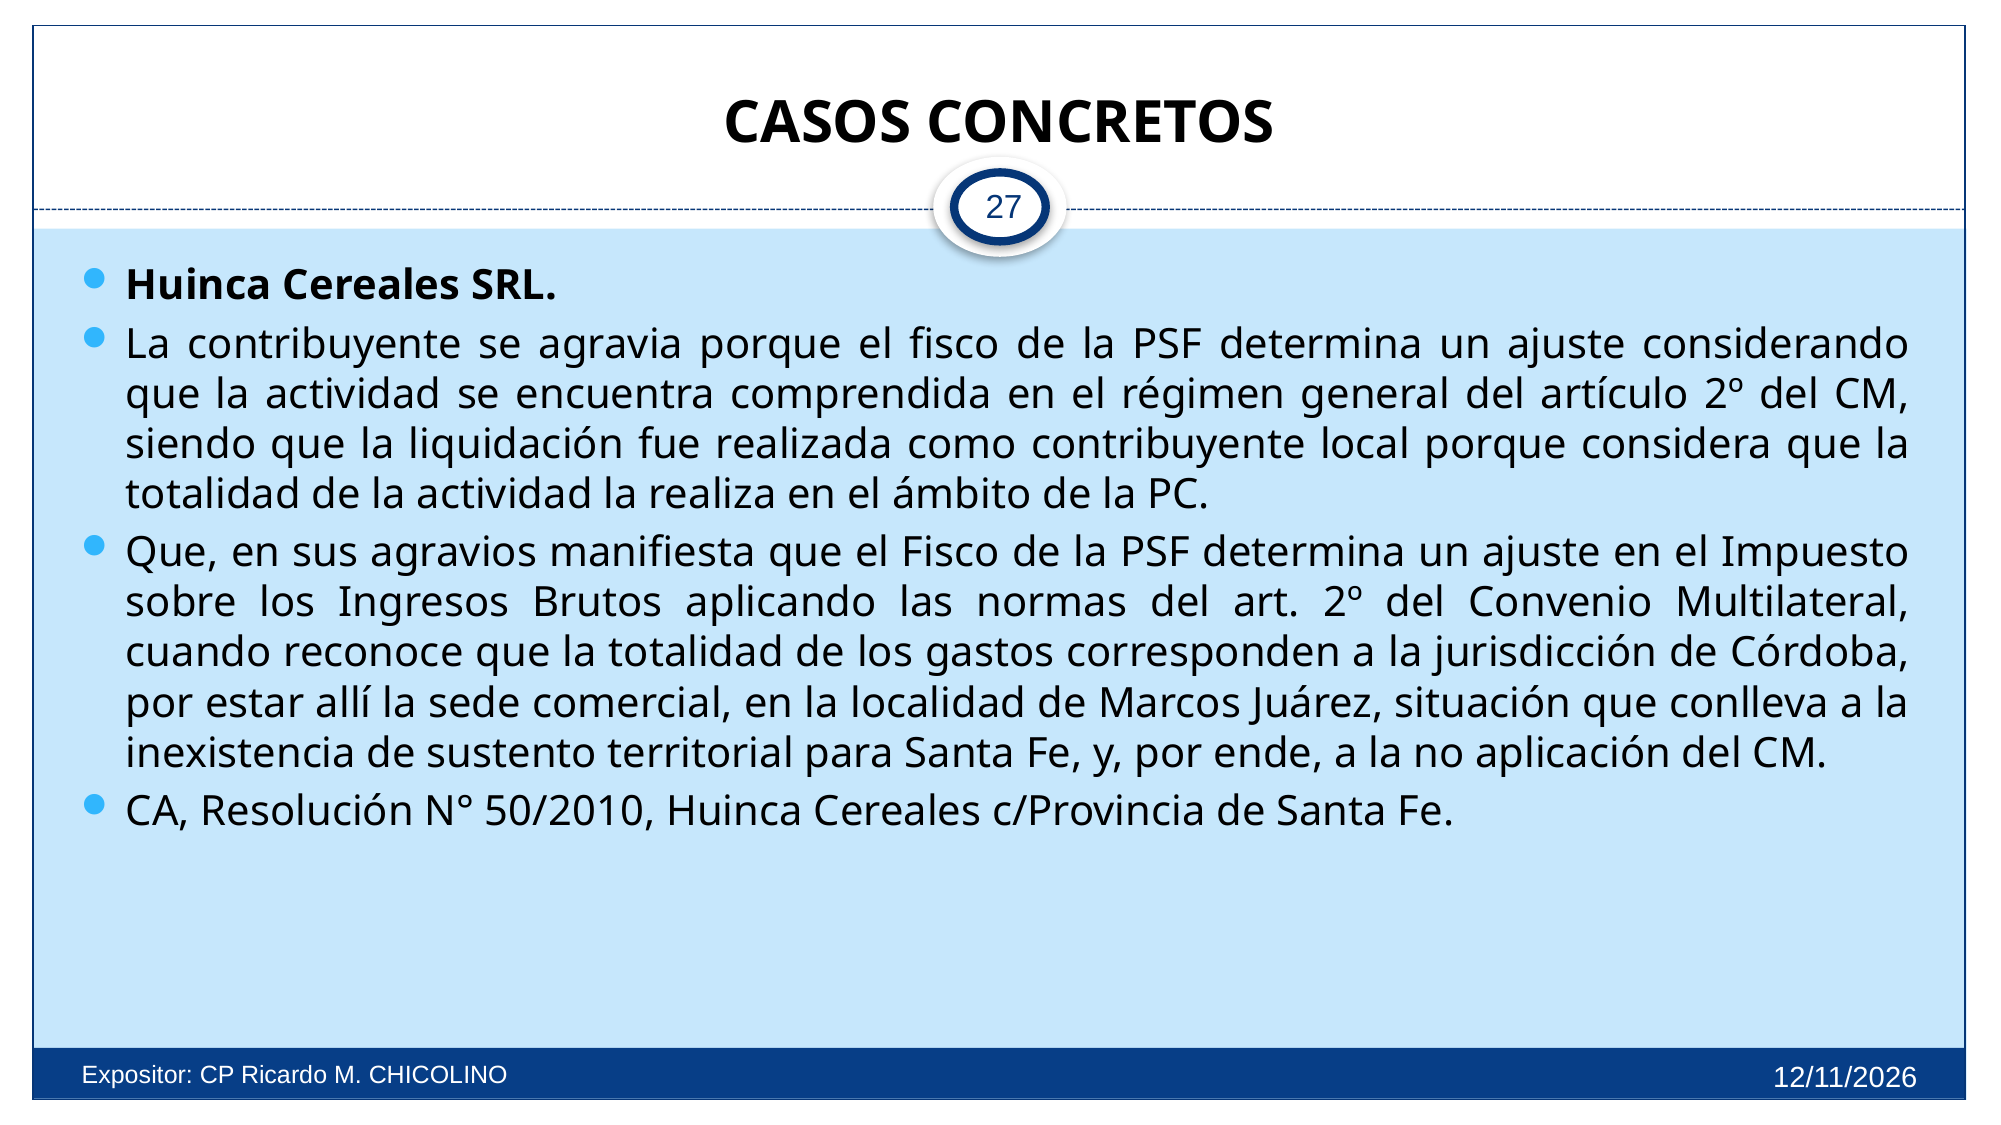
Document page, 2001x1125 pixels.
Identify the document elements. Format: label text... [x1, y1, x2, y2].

slide_number 27 [954, 168, 1055, 241]
footer Expositor: CP Ricardo M. CHICOLINO [66, 1051, 850, 1112]
title CASOS CONCRETOS [65, 37, 1933, 162]
list Huinca Cereales SRL. La contribuyente se agravia porque el fisco de la PSF determina un ajuste considerando que la actividad se encuentra comprendida en el régimen general del artículo 2º del CM, siendo que la liquidación fue realizada como contribuyente local porque considera que la totalidad de la actividad la realiza en el ámbito de la PC. Que, en sus agravios manifiesta que el Fisco de la PSF determina un ajuste en el Impuesto sobre los Ingresos Brutos aplicando las normas del art. 2º del Convenio Multilateral, cuando reconoce que la totalidad de los gastos corresponden a la jurisdicción de Córdoba, por estar allí la sede comercial, en la localidad de Marcos Juárez, situación que conlleva a la inexistencia de sustento territorial para Santa Fe, y, por ende, a la no aplicación del CM. CA, Resolución N° 50/2010, Huinca Cereales c/Provincia de Santa Fe. [66, 250, 1926, 1001]
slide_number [1266, 1050, 1933, 1111]
